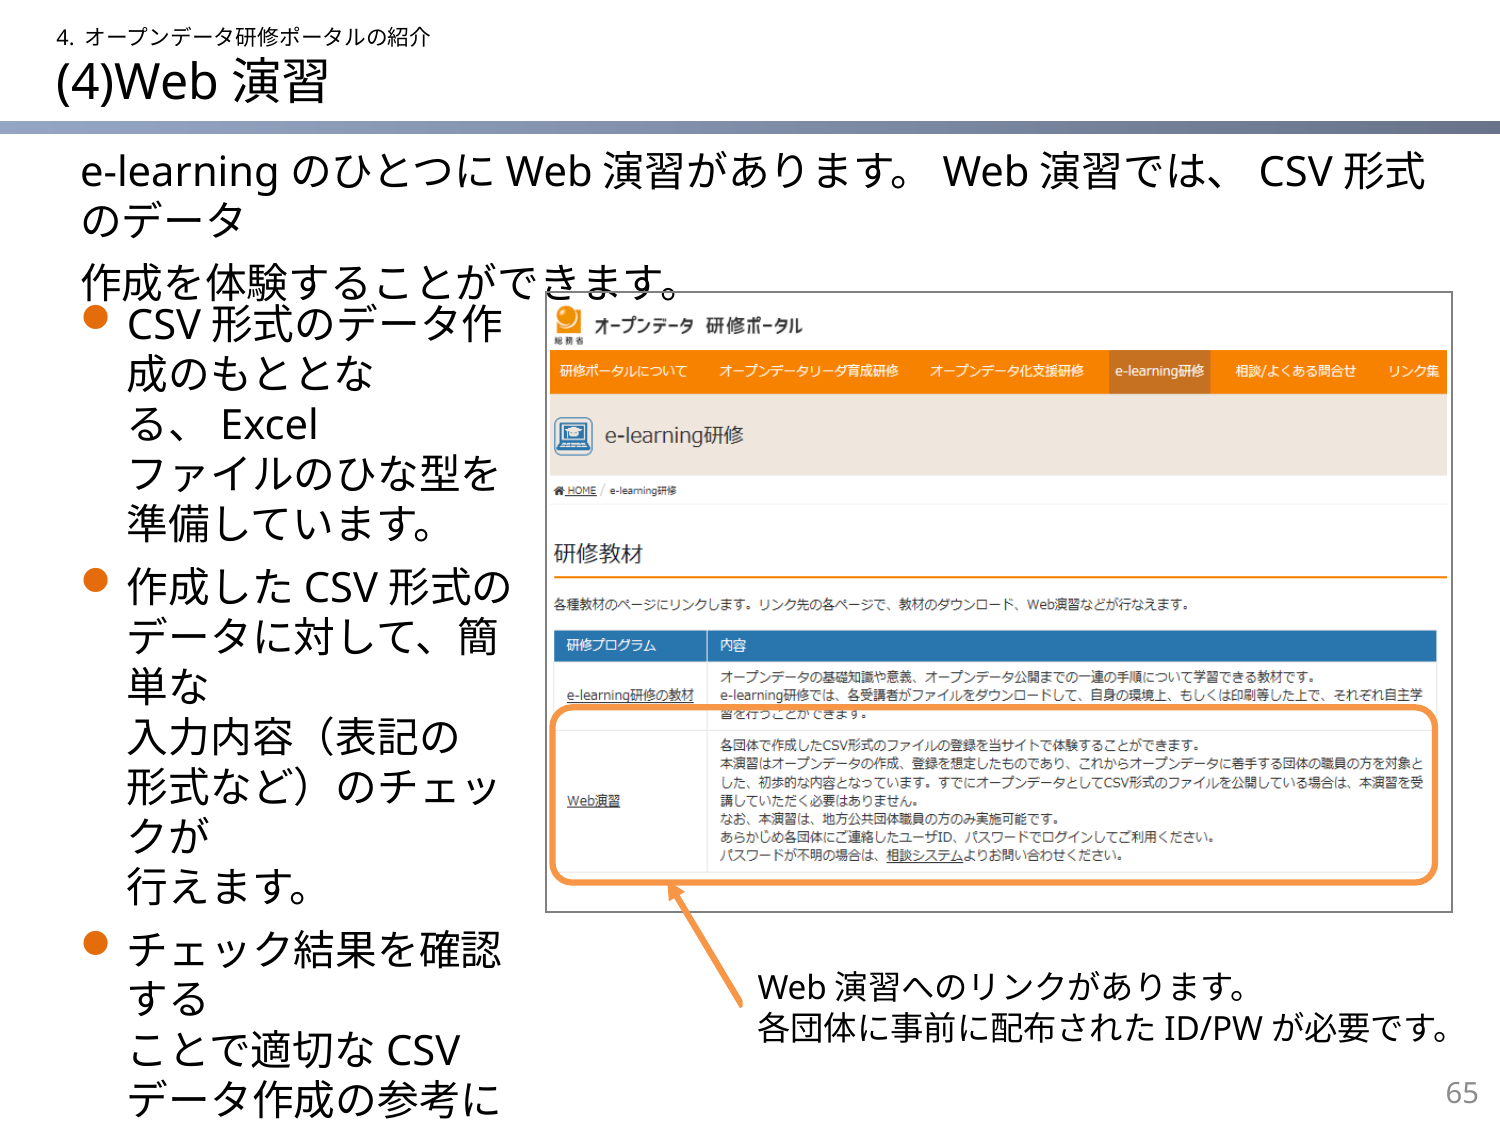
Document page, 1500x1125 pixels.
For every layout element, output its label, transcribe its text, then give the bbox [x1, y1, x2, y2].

picture [550, 301, 1447, 941]
slide_number 64 [1411, 1070, 1495, 1118]
text_box Web演習へのリンクがあります。 各団体に事前に配布されたID/PWが必要です。 [742, 959, 1483, 1054]
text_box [667, 880, 773, 1008]
text_box e-learningのひとつにWeb演習があります。Web演習では、CSV形式のデータ 作成を体験することができます。 [64, 136, 1460, 263]
text_box [545, 291, 1453, 913]
text_box 4. オープンデータ研修ポータルの紹介 [41, 19, 1471, 58]
title (4)Web演習 [41, 58, 1459, 119]
text_box CSV形式のデータ作成のもととなる、Excel ファイルのひな型を準備しています。 作成したCSV形式の データに対して、簡単な 入力内容（表記の 形式など）のチェックが 行えます。 チェック結果を確認する ことで適切なCSVデータ作成の参考にすることができます。 [64, 289, 550, 563]
